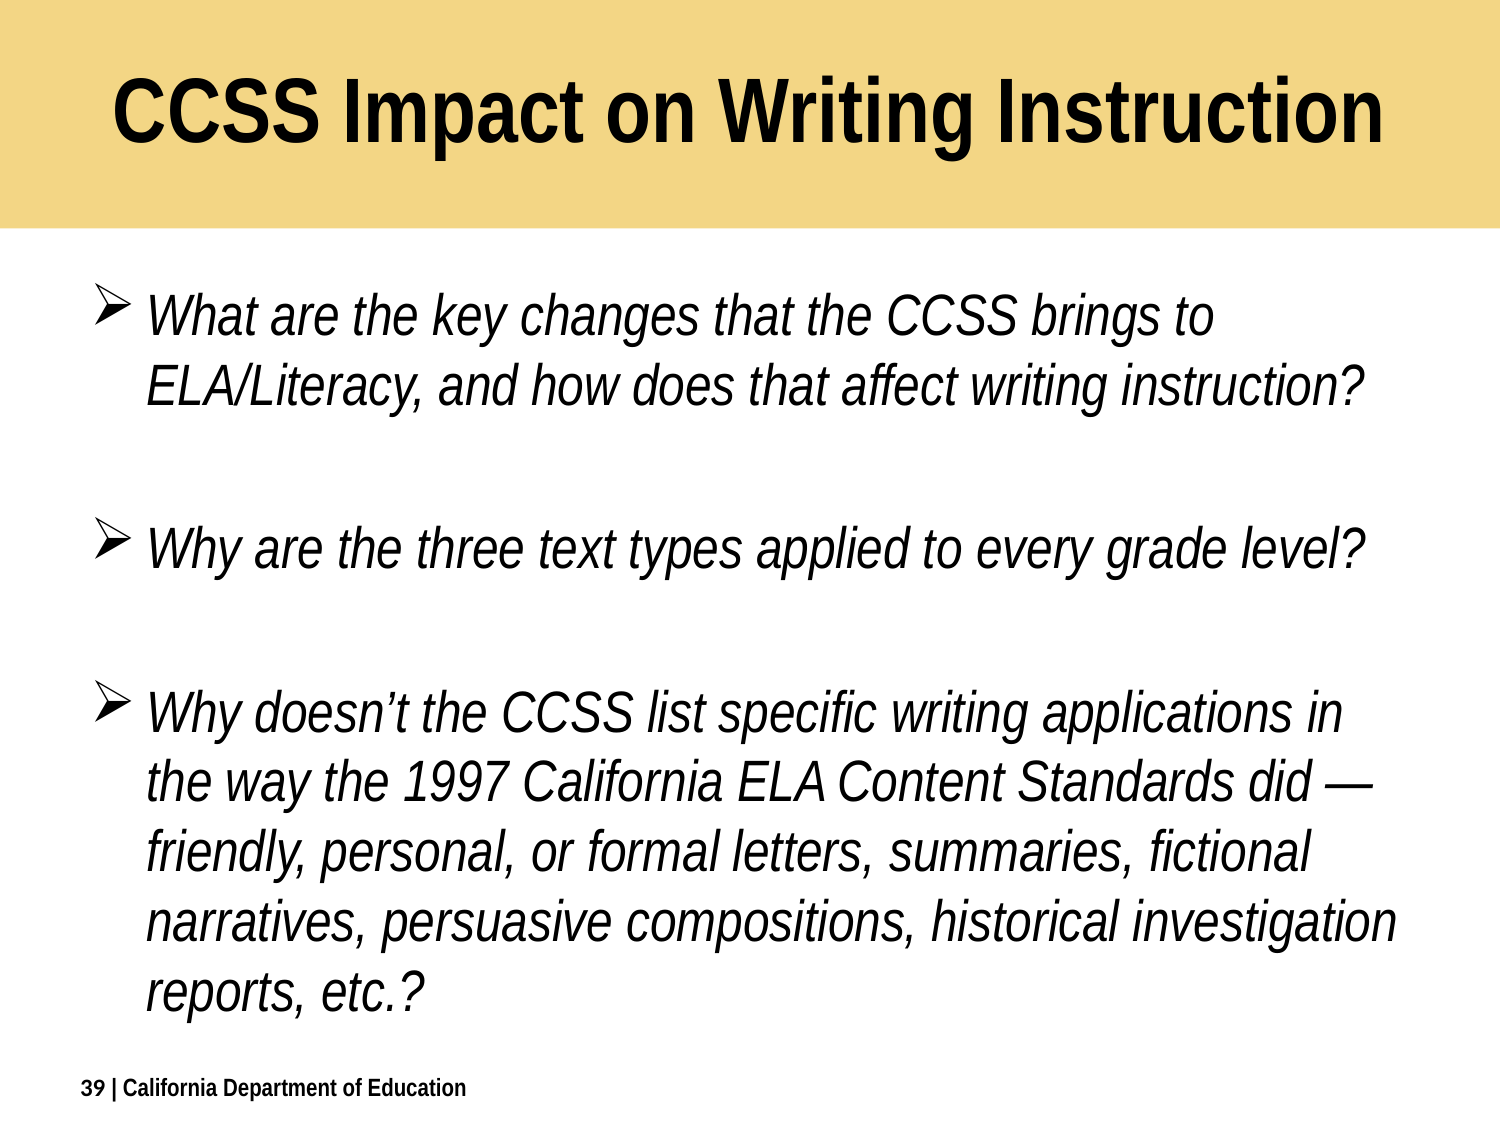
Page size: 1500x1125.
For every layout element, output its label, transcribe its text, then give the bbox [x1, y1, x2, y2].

footer | California Department of Education [121, 1064, 699, 1124]
title CCSS Impact on Writing Instruction [0, 11, 1500, 200]
slide_number 39 [55, 1064, 121, 1124]
list What are the key changes that the CCSS brings to ELA/Literacy, and how does that affect writing instruction? Why are the three text types applied to every grade level? Why doesn’t the CCSS list specific writing applications in the way the 1997 California ELA Content Standards did — friendly, personal, or formal letters, summaries, fictional narratives, persuasive compositions, historical investigation reports, etc.? [75, 269, 1425, 1044]
